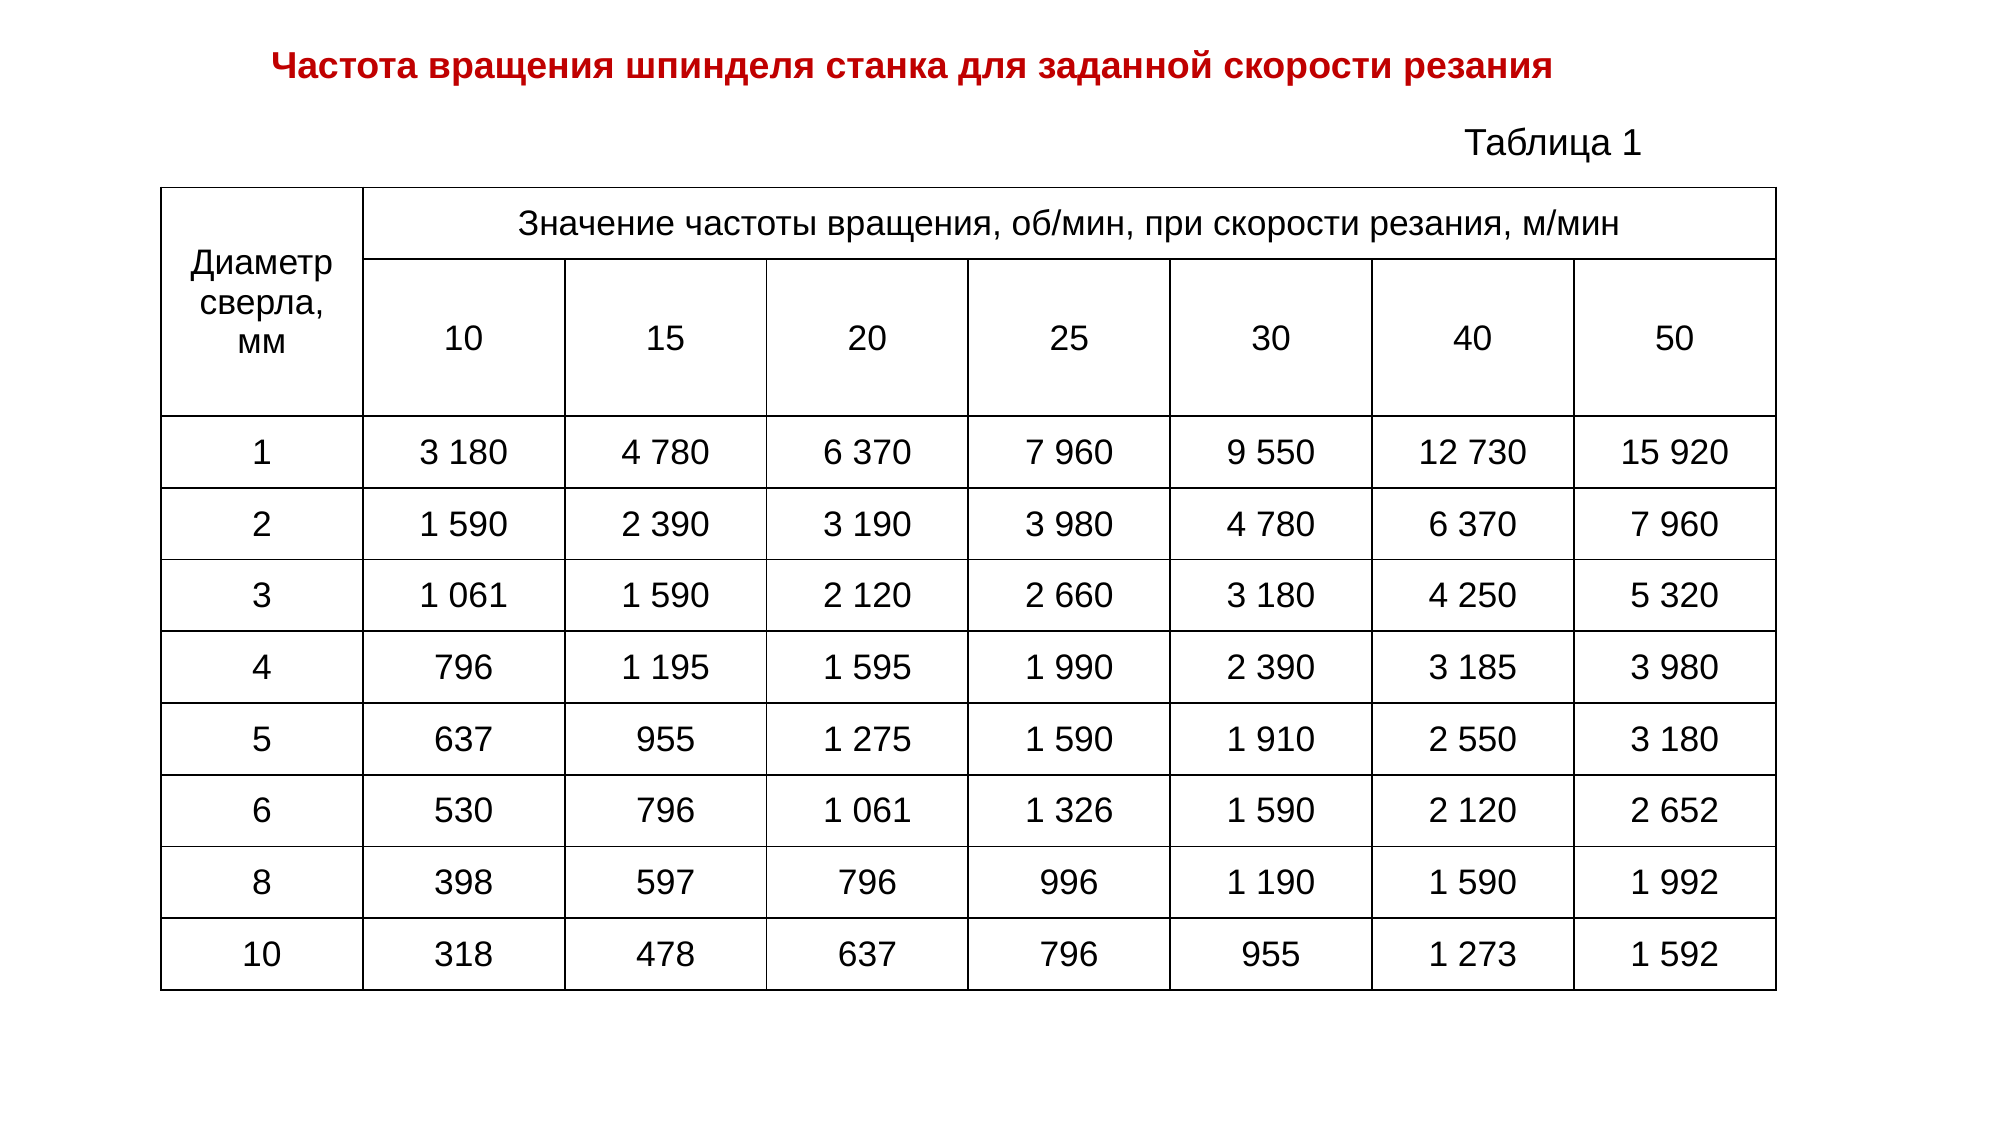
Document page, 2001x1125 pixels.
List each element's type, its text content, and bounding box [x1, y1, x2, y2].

table_cell 597 [566, 847, 766, 917]
table_cell 6 370 [1373, 489, 1573, 559]
table_cell 4 250 [1373, 560, 1573, 630]
table_cell 1 910 [1171, 704, 1371, 774]
table_cell 7 960 [1575, 489, 1775, 559]
table_cell 3 180 [1575, 704, 1775, 774]
table_header Значение частоты вращения, об/мин, при скорости резания, м/мин [364, 188, 1775, 258]
table_cell 796 [566, 776, 766, 846]
table_cell 3 980 [1575, 632, 1775, 702]
table_cell 478 [566, 919, 766, 989]
table_cell 3 980 [969, 489, 1169, 559]
table_cell 12 730 [1373, 417, 1573, 487]
table_cell 1 061 [767, 776, 967, 846]
table_cell 5 320 [1575, 560, 1775, 630]
table_cell 996 [969, 847, 1169, 917]
table_cell 1 061 [364, 560, 564, 630]
table_cell 1 590 [364, 489, 564, 559]
table_cell 15 [566, 260, 766, 415]
table_cell 1 590 [969, 704, 1169, 774]
table_cell 20 [767, 260, 967, 415]
table_cell 1 595 [767, 632, 967, 702]
table_cell 2 390 [1171, 632, 1371, 702]
table_cell 955 [1171, 919, 1371, 989]
table_cell 2 660 [969, 560, 1169, 630]
table_cell 3 190 [767, 489, 967, 559]
table_cell 955 [566, 704, 766, 774]
table_cell 3 185 [1373, 632, 1573, 702]
table_cell 1 590 [1373, 847, 1573, 917]
table_cell 637 [767, 919, 967, 989]
table_cell 30 [1171, 260, 1371, 415]
table_cell 796 [364, 632, 564, 702]
table_cell 1 195 [566, 632, 766, 702]
text_box Частота вращения шпинделя станка для заданной скорости резания [256, 33, 1681, 94]
table_cell 3 [162, 560, 362, 630]
table_cell 10 [364, 260, 564, 415]
table_cell 6 370 [767, 417, 967, 487]
table_cell 7 960 [969, 417, 1169, 487]
table_cell 2 [162, 489, 362, 559]
table_cell 6 [162, 776, 362, 846]
table_cell 530 [364, 776, 564, 846]
table_cell 10 [162, 919, 362, 989]
table_cell 8 [162, 847, 362, 917]
table_cell 40 [1373, 260, 1573, 415]
table_cell 50 [1575, 260, 1775, 415]
table_cell 2 120 [1373, 776, 1573, 846]
table_cell 1 590 [566, 560, 766, 630]
table_cell 318 [364, 919, 564, 989]
table_cell 2 390 [566, 489, 766, 559]
table_cell 2 652 [1575, 776, 1775, 846]
table_cell 796 [767, 847, 967, 917]
table_cell 4 780 [566, 417, 766, 487]
table_cell 4 [162, 632, 362, 702]
table_cell 1 590 [1171, 776, 1371, 846]
table_cell 1 992 [1575, 847, 1775, 917]
table_cell 1 592 [1575, 919, 1775, 989]
table_cell 4 780 [1171, 489, 1371, 559]
text_box Таблица 1 [1225, 110, 1658, 171]
table_cell 796 [969, 919, 1169, 989]
table_cell 1 275 [767, 704, 967, 774]
table_cell 2 550 [1373, 704, 1573, 774]
table_cell 25 [969, 260, 1169, 415]
table_cell 15 920 [1575, 417, 1775, 487]
table_cell 1 273 [1373, 919, 1573, 989]
table_header Диаметр сверла, мм [162, 188, 362, 415]
table_cell 1 [162, 417, 362, 487]
table_cell 398 [364, 847, 564, 917]
table_cell 9 550 [1171, 417, 1371, 487]
table_cell 1 990 [969, 632, 1169, 702]
table_cell 3 180 [1171, 560, 1371, 630]
table_cell 637 [364, 704, 564, 774]
table_cell 3 180 [364, 417, 564, 487]
table_cell 5 [162, 704, 362, 774]
table_cell 2 120 [767, 560, 967, 630]
table_cell 1 326 [969, 776, 1169, 846]
table_cell 1 190 [1171, 847, 1371, 917]
